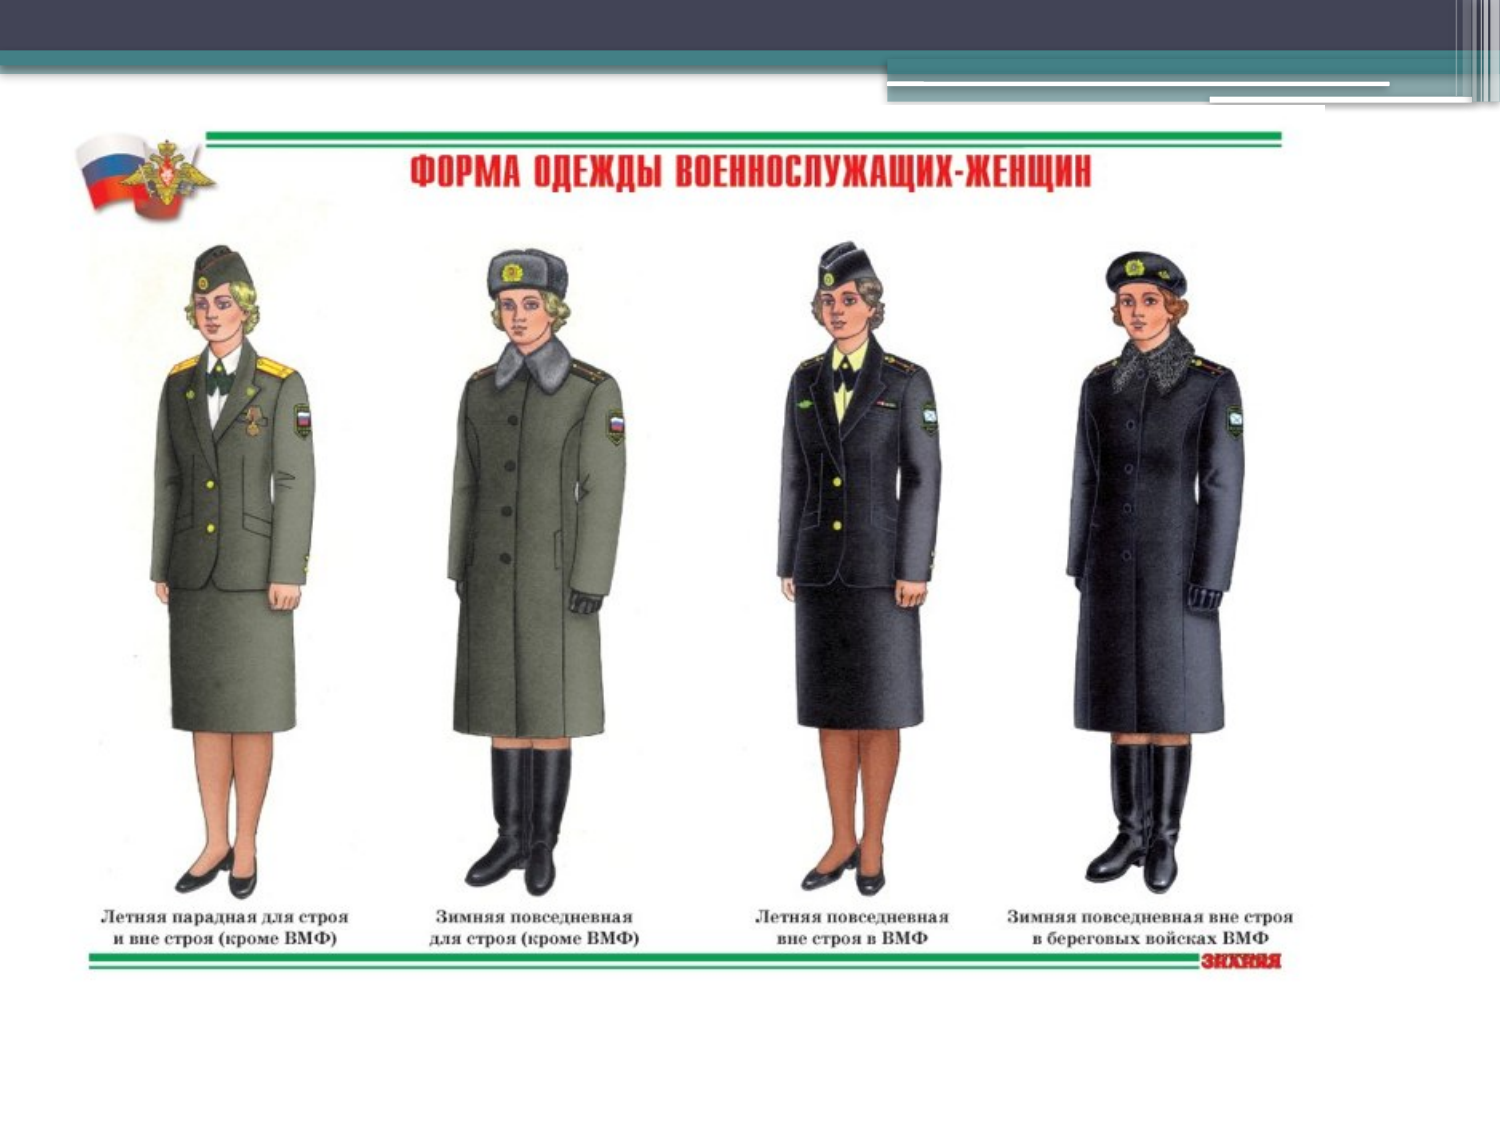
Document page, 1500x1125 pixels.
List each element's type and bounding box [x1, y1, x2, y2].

list [46, 105, 1325, 997]
